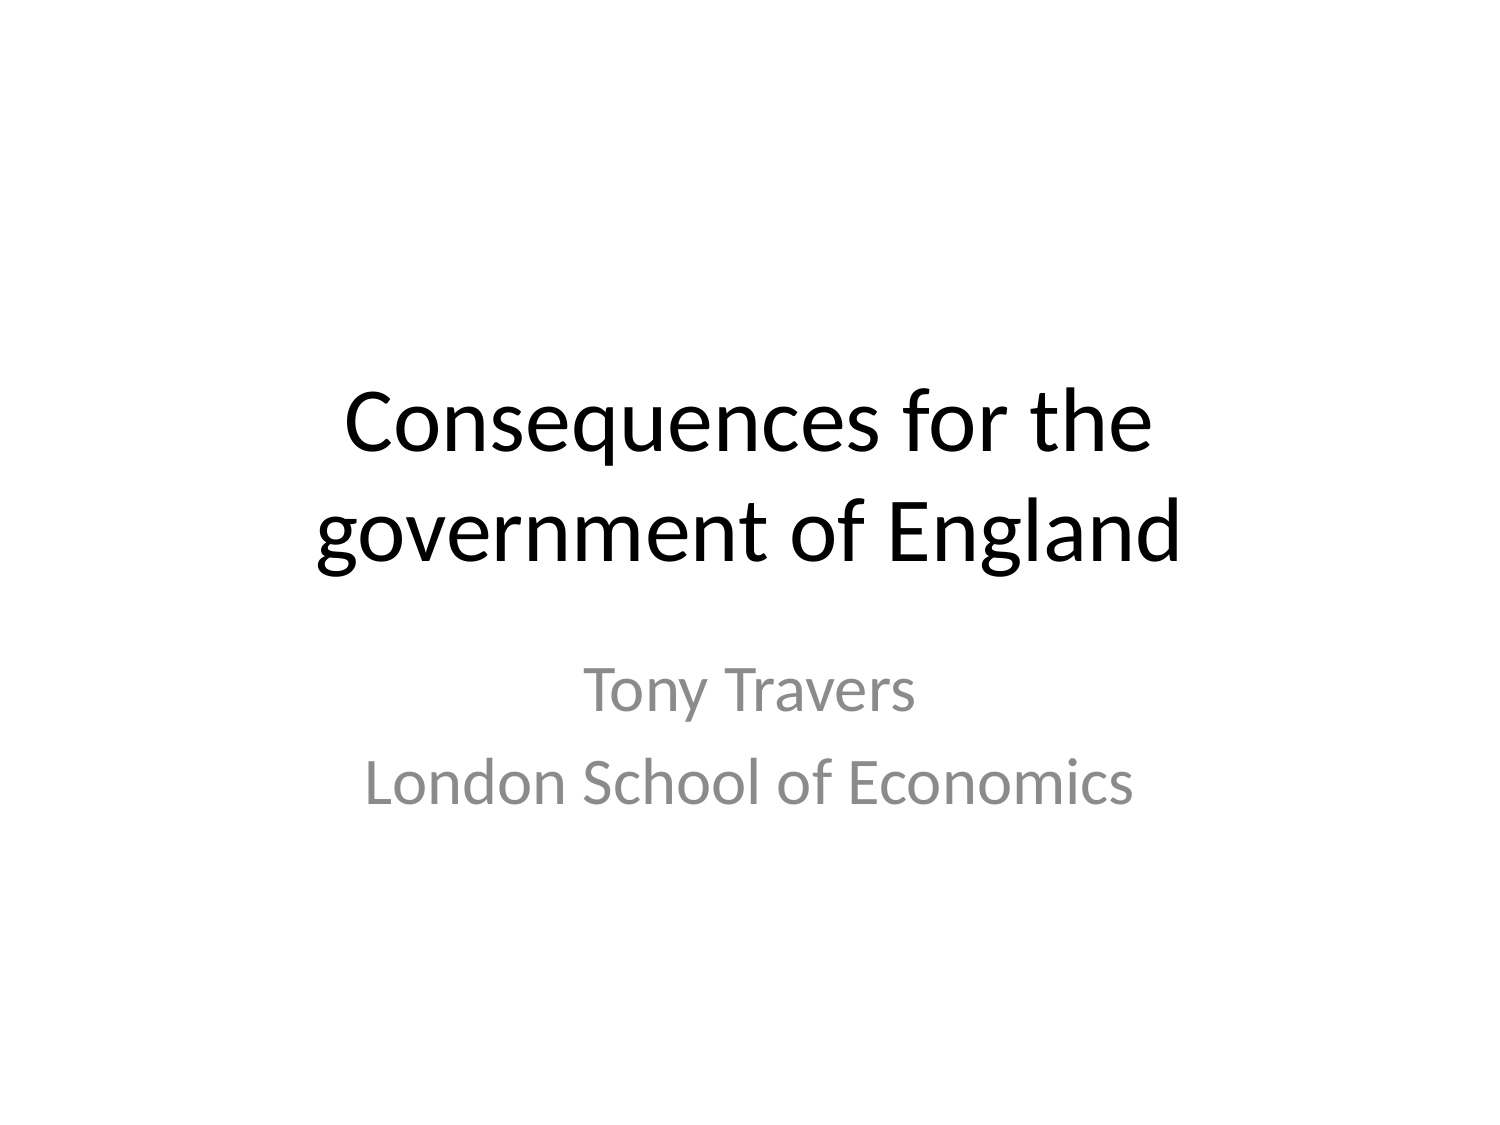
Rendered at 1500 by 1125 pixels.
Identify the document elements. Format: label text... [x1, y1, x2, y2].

title Consequences for the government of England [112, 349, 1388, 591]
subtitle Tony Travers London School of Economics [225, 637, 1275, 925]
